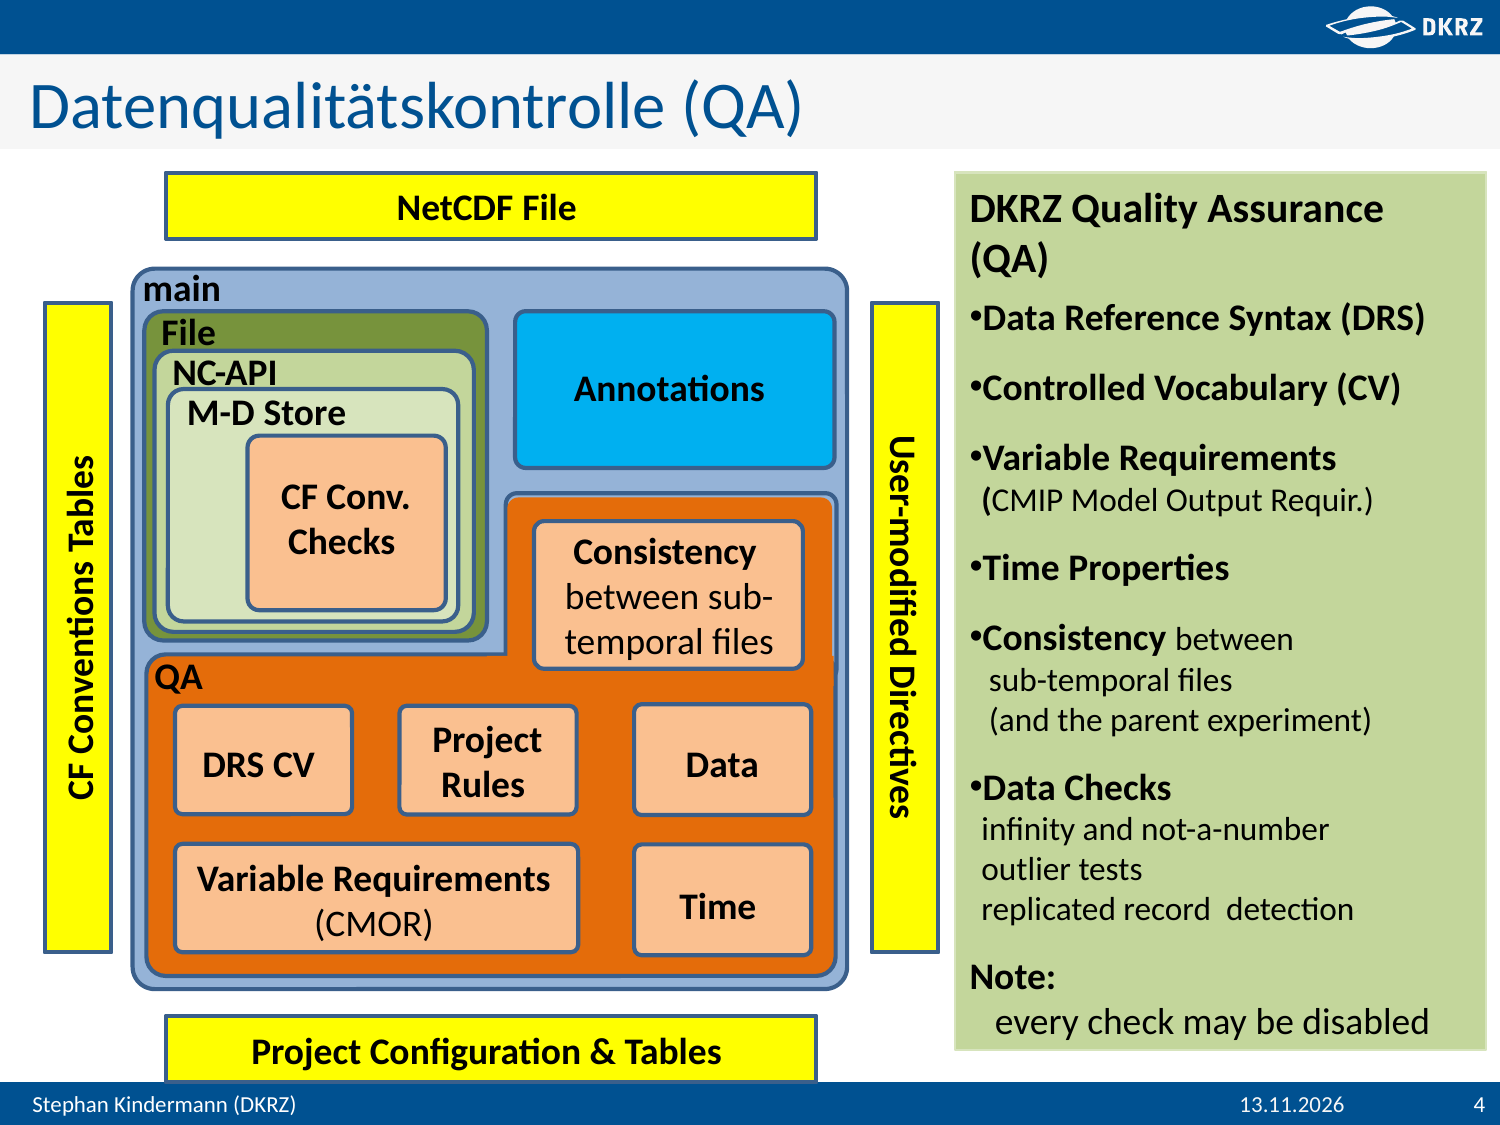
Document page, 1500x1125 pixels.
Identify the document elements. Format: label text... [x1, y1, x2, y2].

text_box CF Conventions Tables [43, 301, 113, 954]
text_box User-modified Directives [870, 301, 940, 954]
title Datenqualitätskontrolle (QA) [0, 54, 1500, 149]
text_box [144, 300, 488, 491]
text_box NetCDF File [164, 171, 818, 241]
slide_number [1187, 1082, 1360, 1125]
text_box Project Configuration & Tables [164, 1014, 818, 1084]
slide_number 4 [1376, 1082, 1500, 1125]
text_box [127, 256, 848, 990]
text_box DKRZ Quality Assurance (QA) Data Reference Syntax (DRS) Controlled Vocabulary (CV) Variable Requirements (CMIP Model Output Requir.) Time Properties Consistency between sub-temporal files (and the parent experiment) Data Checks infinity and not-a-number outlier tests replicated record detection Note: every check may be disabled [954, 172, 1487, 1050]
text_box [139, 492, 837, 977]
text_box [154, 340, 475, 491]
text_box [514, 310, 835, 469]
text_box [247, 435, 447, 491]
